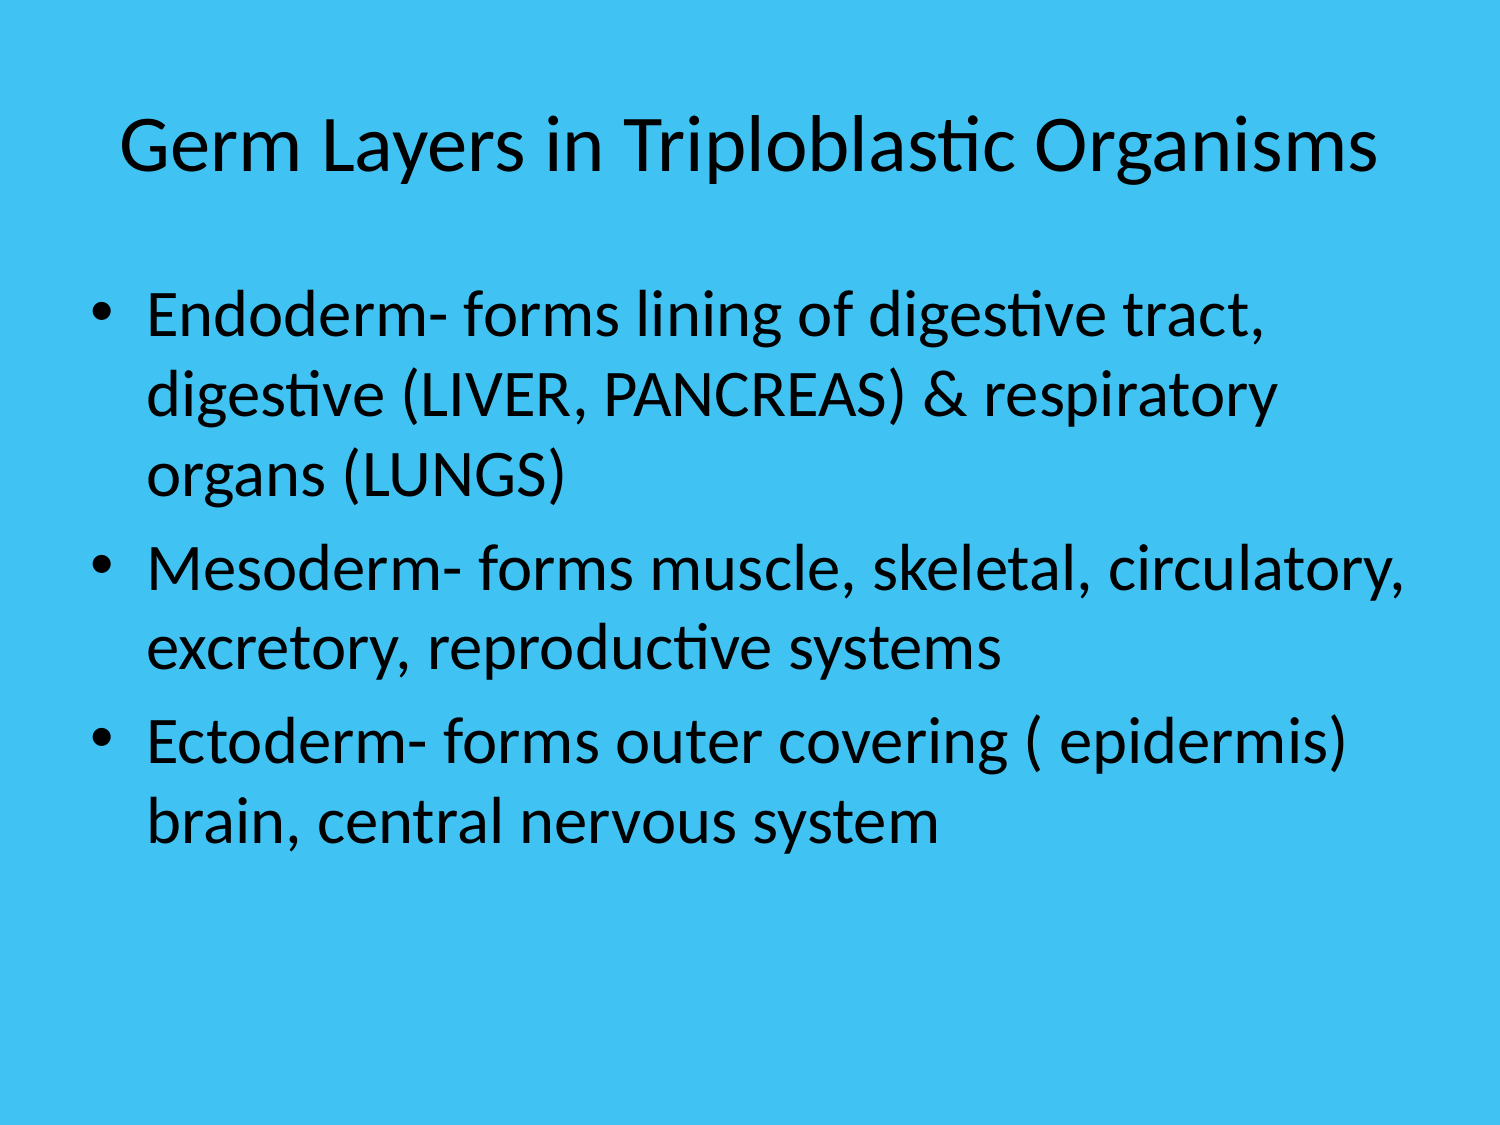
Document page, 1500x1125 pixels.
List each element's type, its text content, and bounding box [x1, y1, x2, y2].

title Germ Layers in Triploblastic Organisms [75, 45, 1425, 233]
list Endoderm- forms lining of digestive tract, digestive (LIVER, PANCREAS) & respiratory organs (LUNGS) Mesoderm- forms muscle, skeletal, circulatory, excretory, reproductive systems Ectoderm- forms outer covering ( epidermis) brain, central nervous system [75, 262, 1425, 1005]
